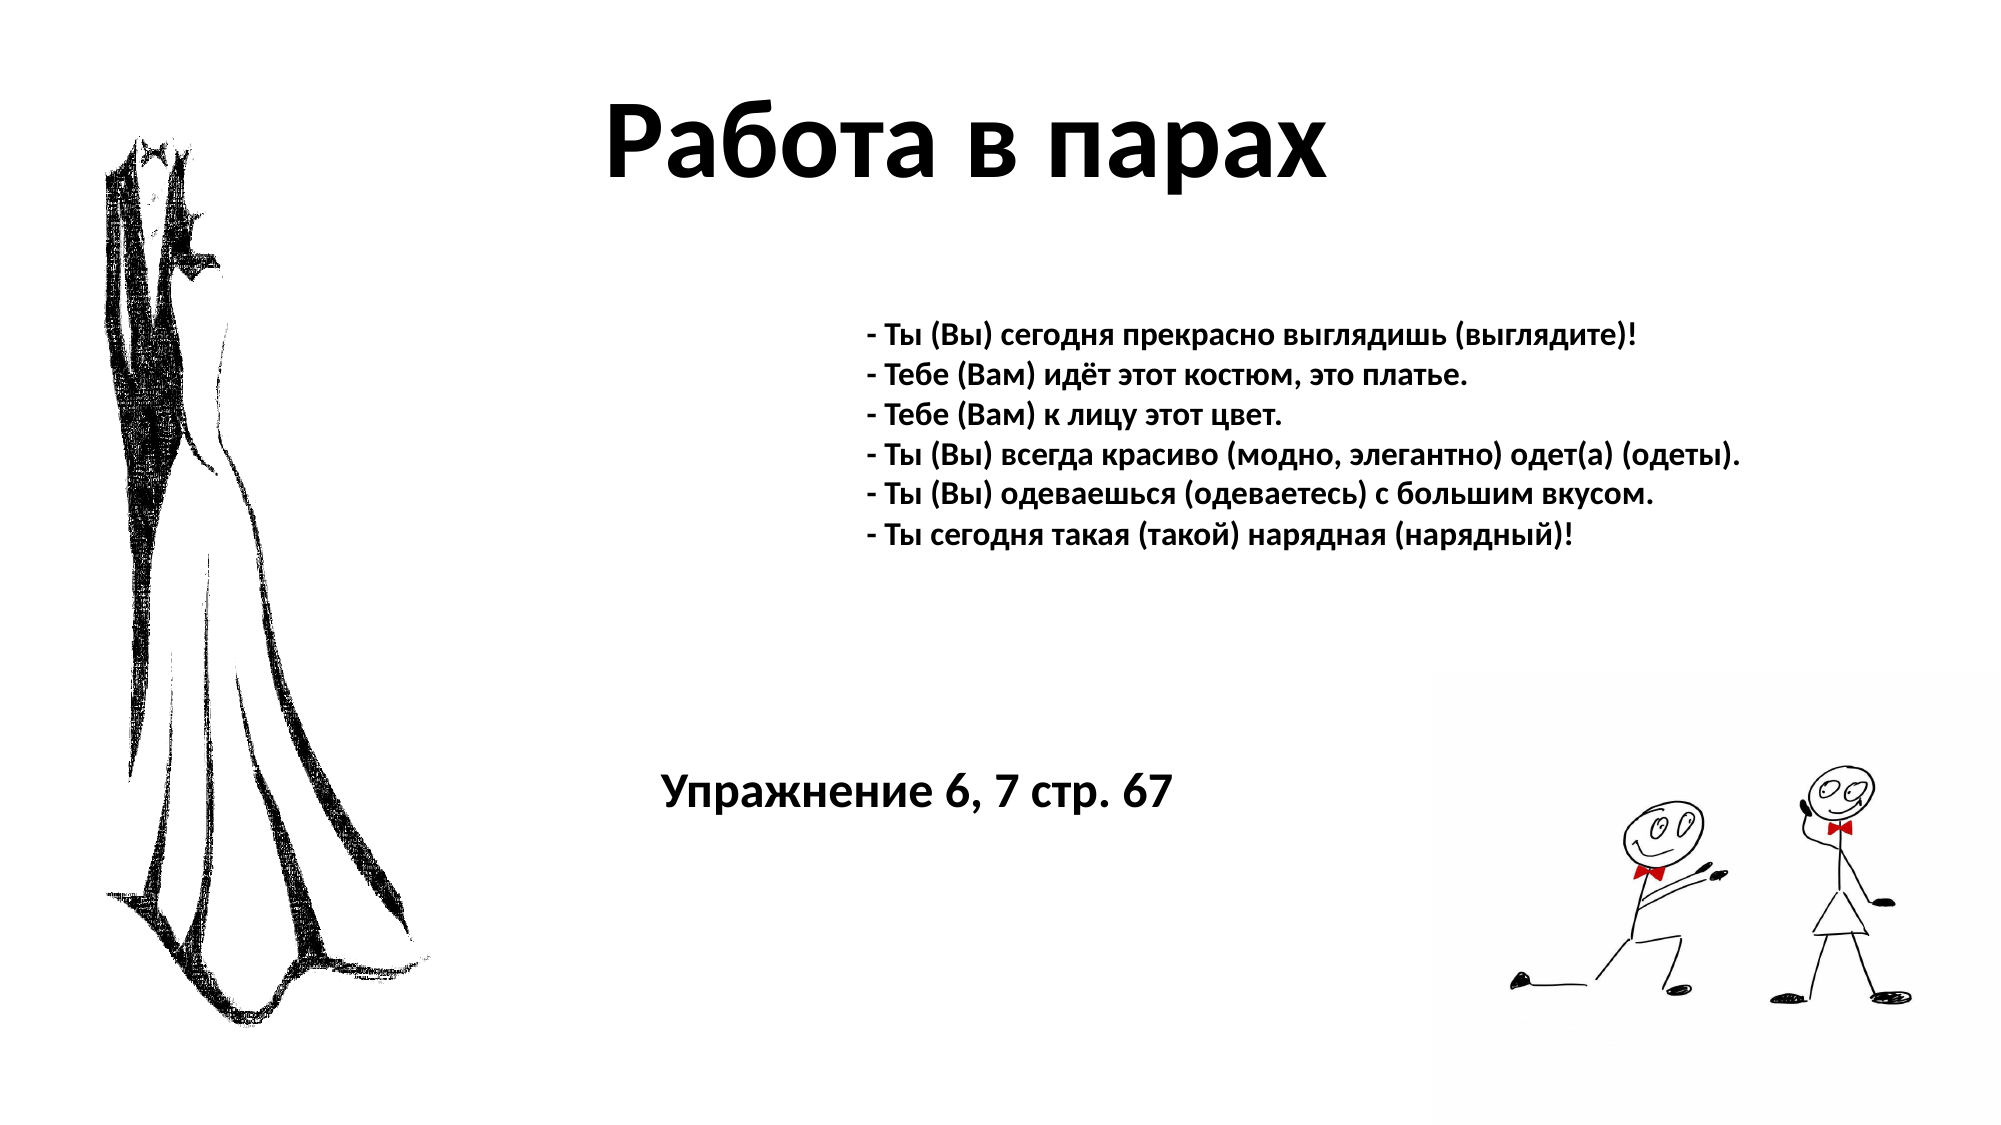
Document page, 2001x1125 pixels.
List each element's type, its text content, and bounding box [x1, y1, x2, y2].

picture [0, 0, 537, 1125]
picture [1432, 666, 2000, 1125]
text_box - Ты (Вы) сегодня прекрасно выглядишь (выглядите)! - Тебе (Вам) идёт этот костюм, это платье. - Тебе (Вам) к лицу этот цвет. - Ты (Вы) всегда красиво (модно, элегантно) одет(а) (одеты). - Ты (Вы) одеваешься (одеваетесь) с большим вкусом. - Ты сегодня такая (такой) нарядная (нарядный)! [851, 304, 1972, 559]
text_box Упражнение 6, 7 стр. 67 [646, 749, 1316, 825]
text_box Работа в парах [537, 57, 1654, 208]
